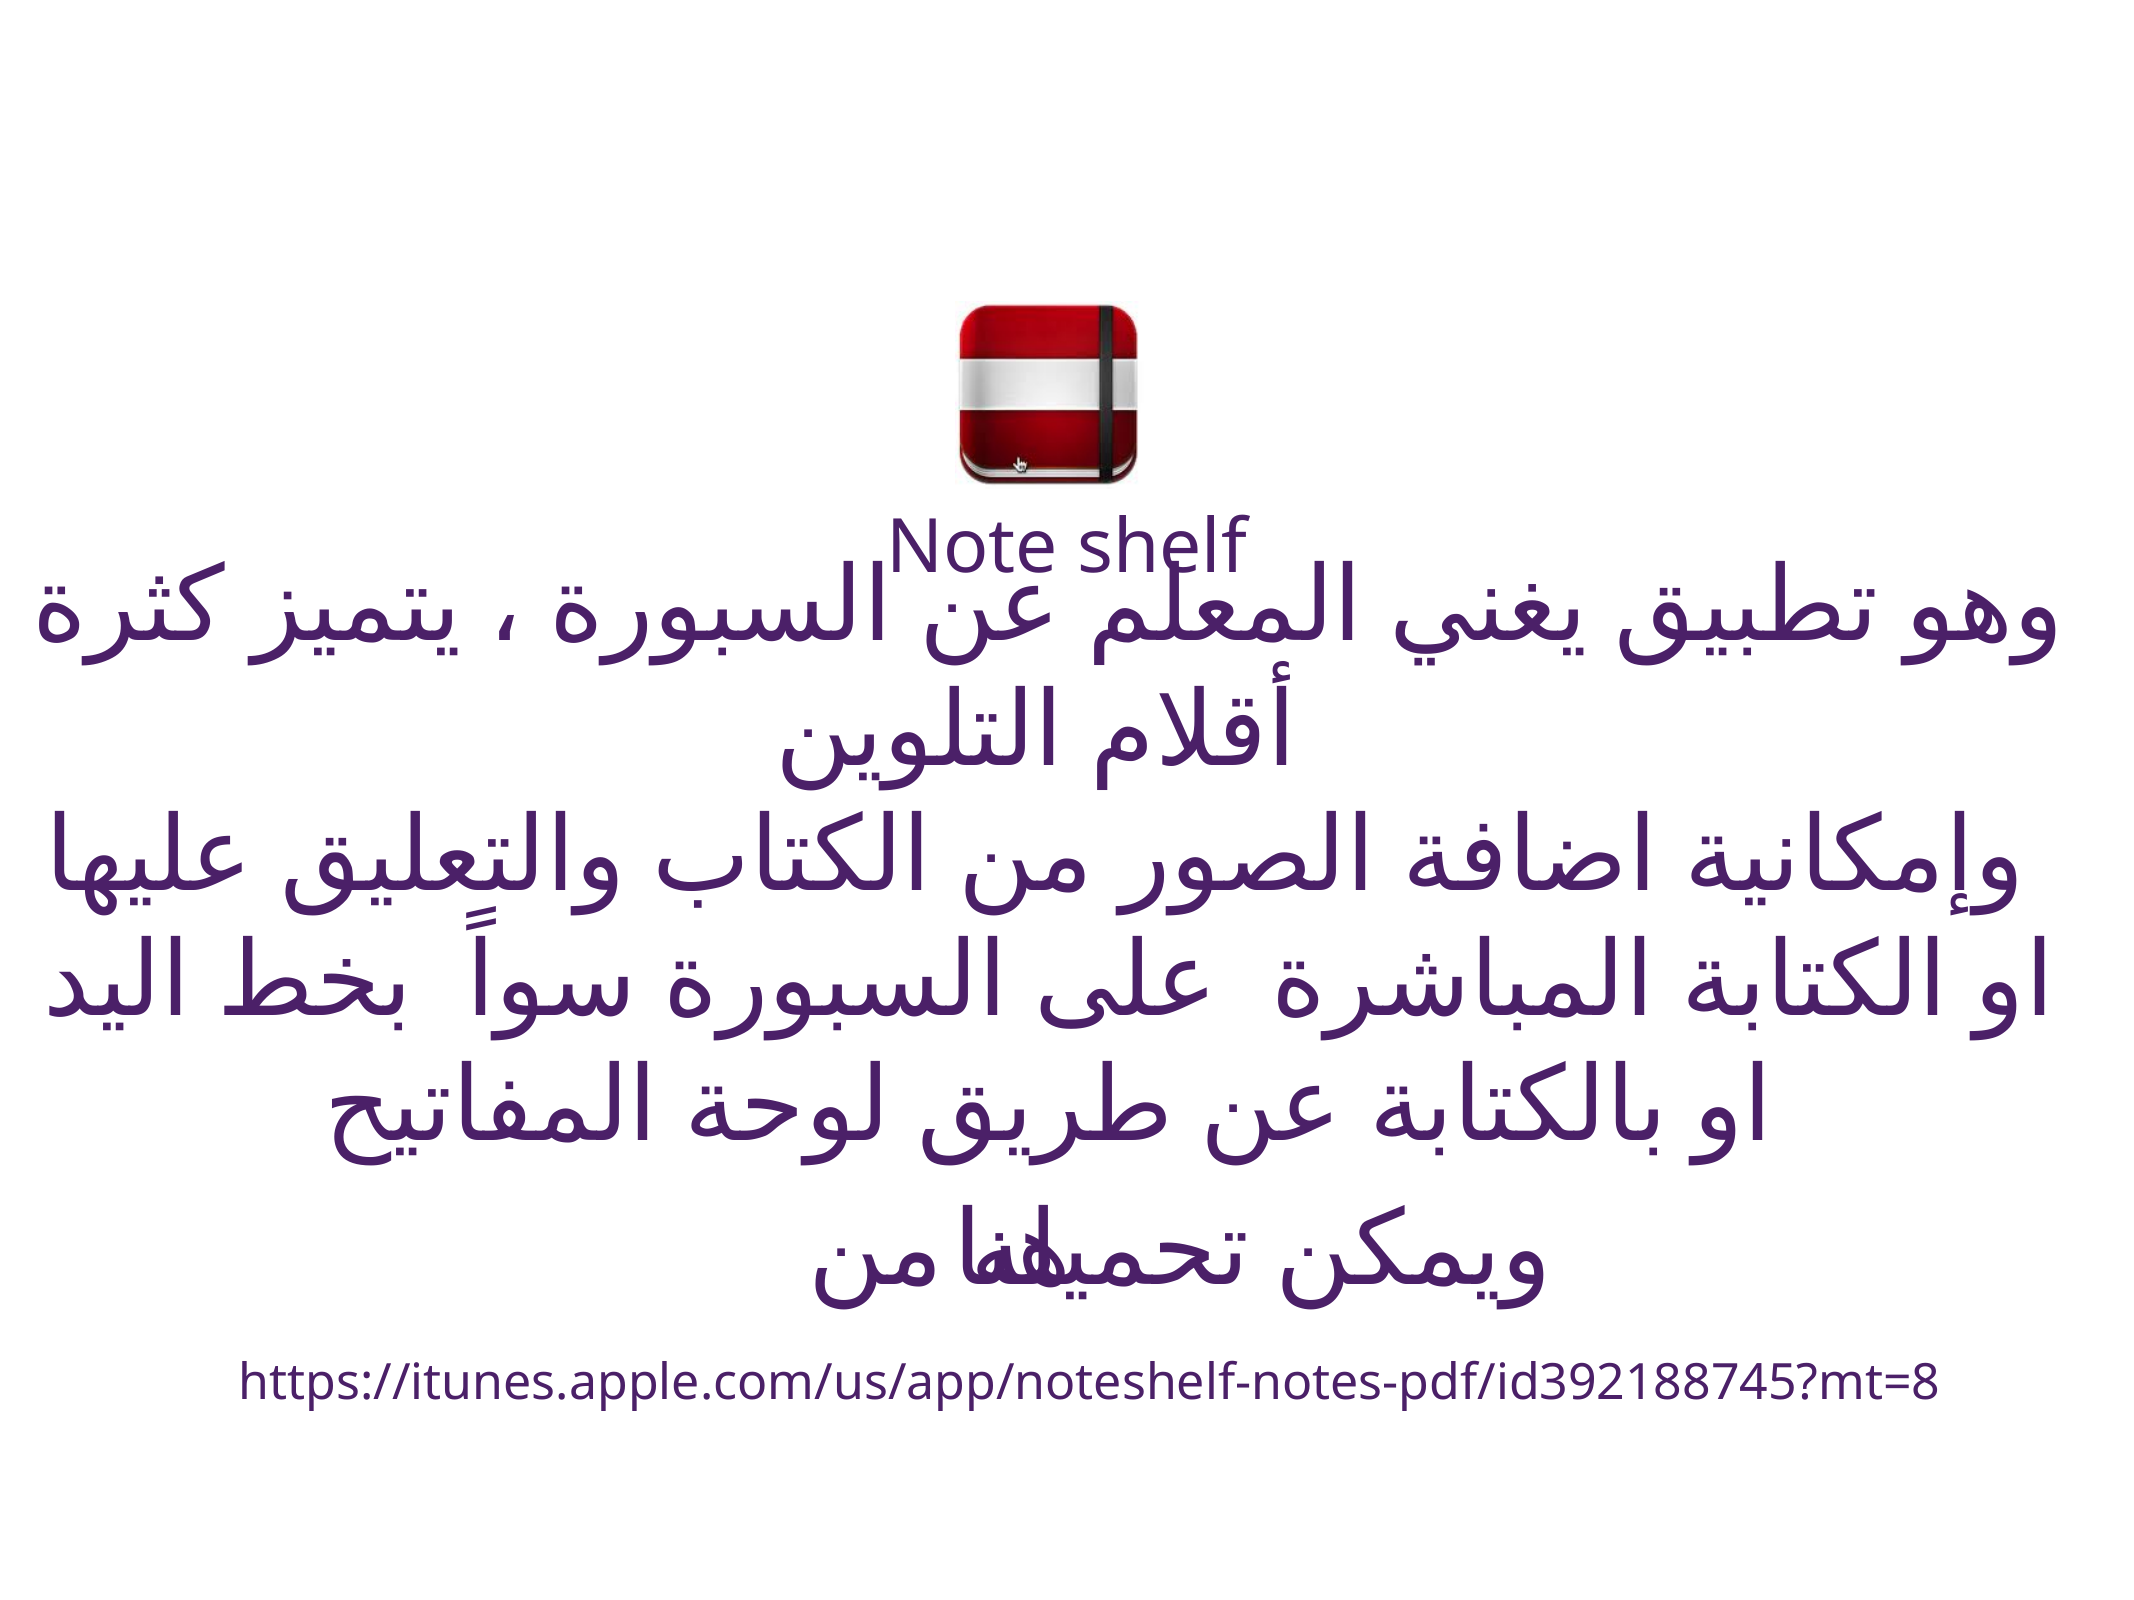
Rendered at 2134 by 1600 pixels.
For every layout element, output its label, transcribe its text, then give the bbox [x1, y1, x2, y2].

text_box https://itunes.apple.com/us/app/noteshelf-notes-pdf/id392188745?mt=8 [230, 1340, 1949, 1418]
text_box ويمكن تحميله من [1080, 1172, 1588, 1315]
text_box وهو تطبيق يغني المعلم عن السبورة ، يتميز كثرة أقلام التلوين وإمكانية اضافة الصور من الكتاب والتعليق عليها او الكتابة المباشرة على السبورة سواً بخط اليد او بالكتابة عن طريق لوحة المفاتيح [0, 527, 2129, 1170]
text_box هنا [944, 1172, 1080, 1315]
text_box ويمكن تحميله من [800, 1172, 944, 1315]
text_box Note shelf [877, 489, 1256, 527]
picture [955, 300, 1145, 490]
